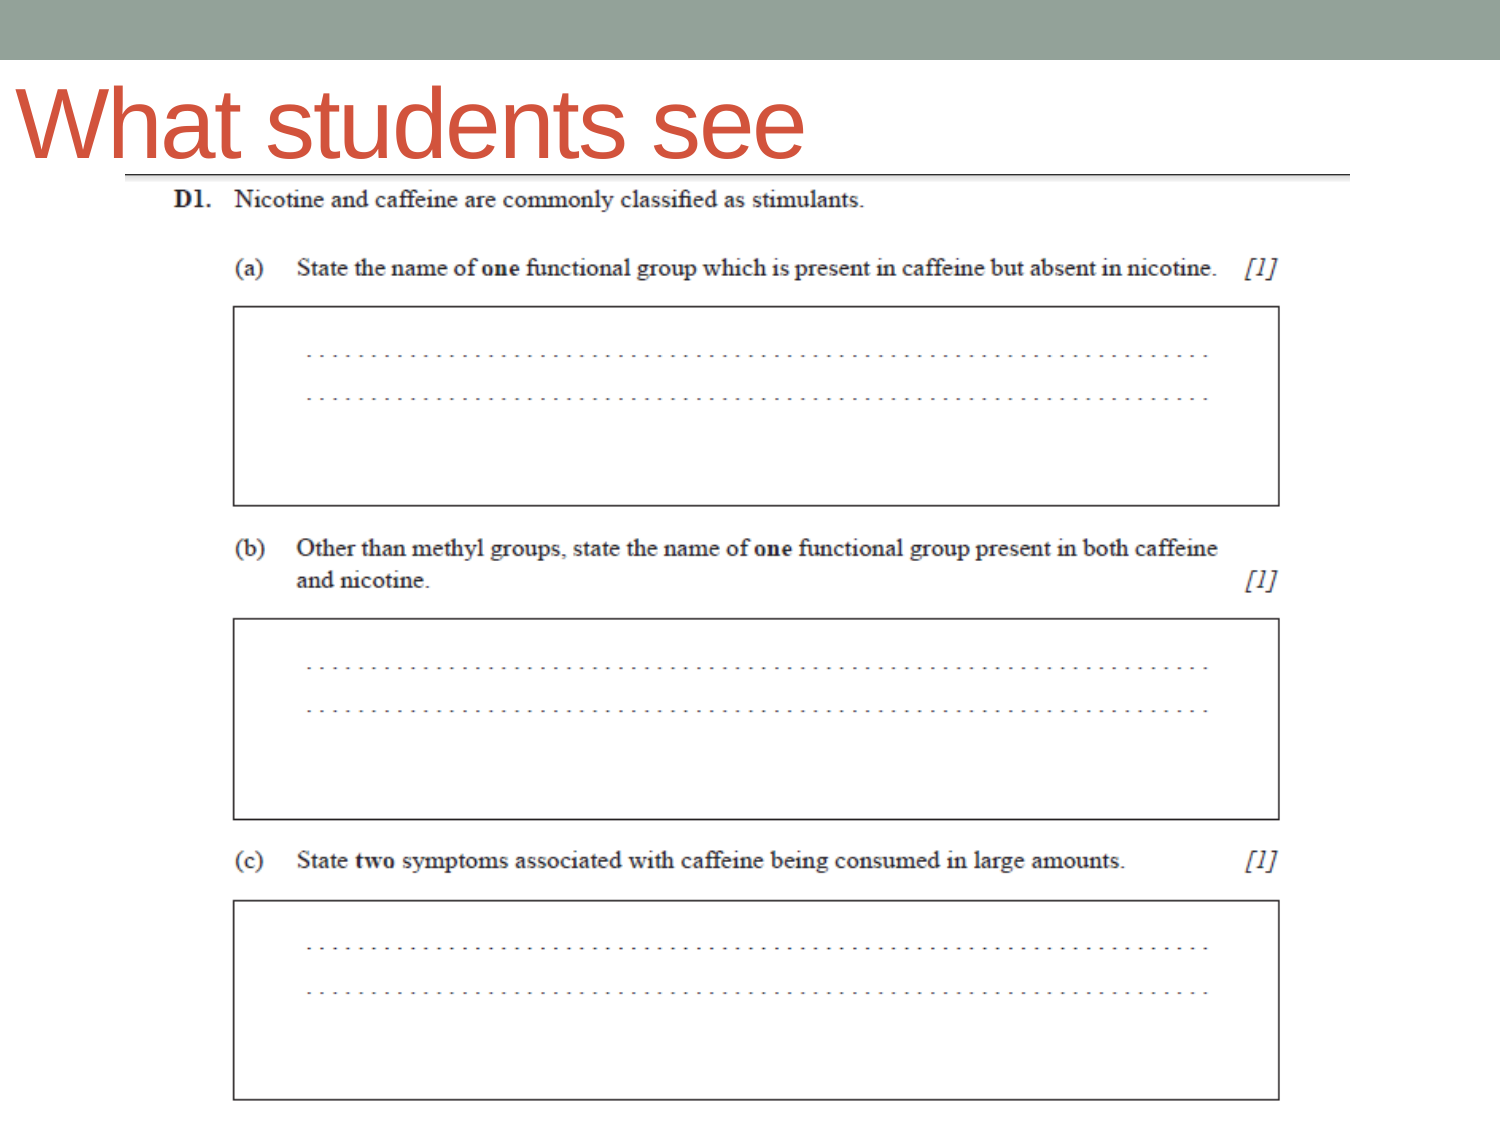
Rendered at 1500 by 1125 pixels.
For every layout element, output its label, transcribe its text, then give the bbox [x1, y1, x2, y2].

picture [124, 174, 1351, 1120]
title What students see [0, 24, 1350, 213]
